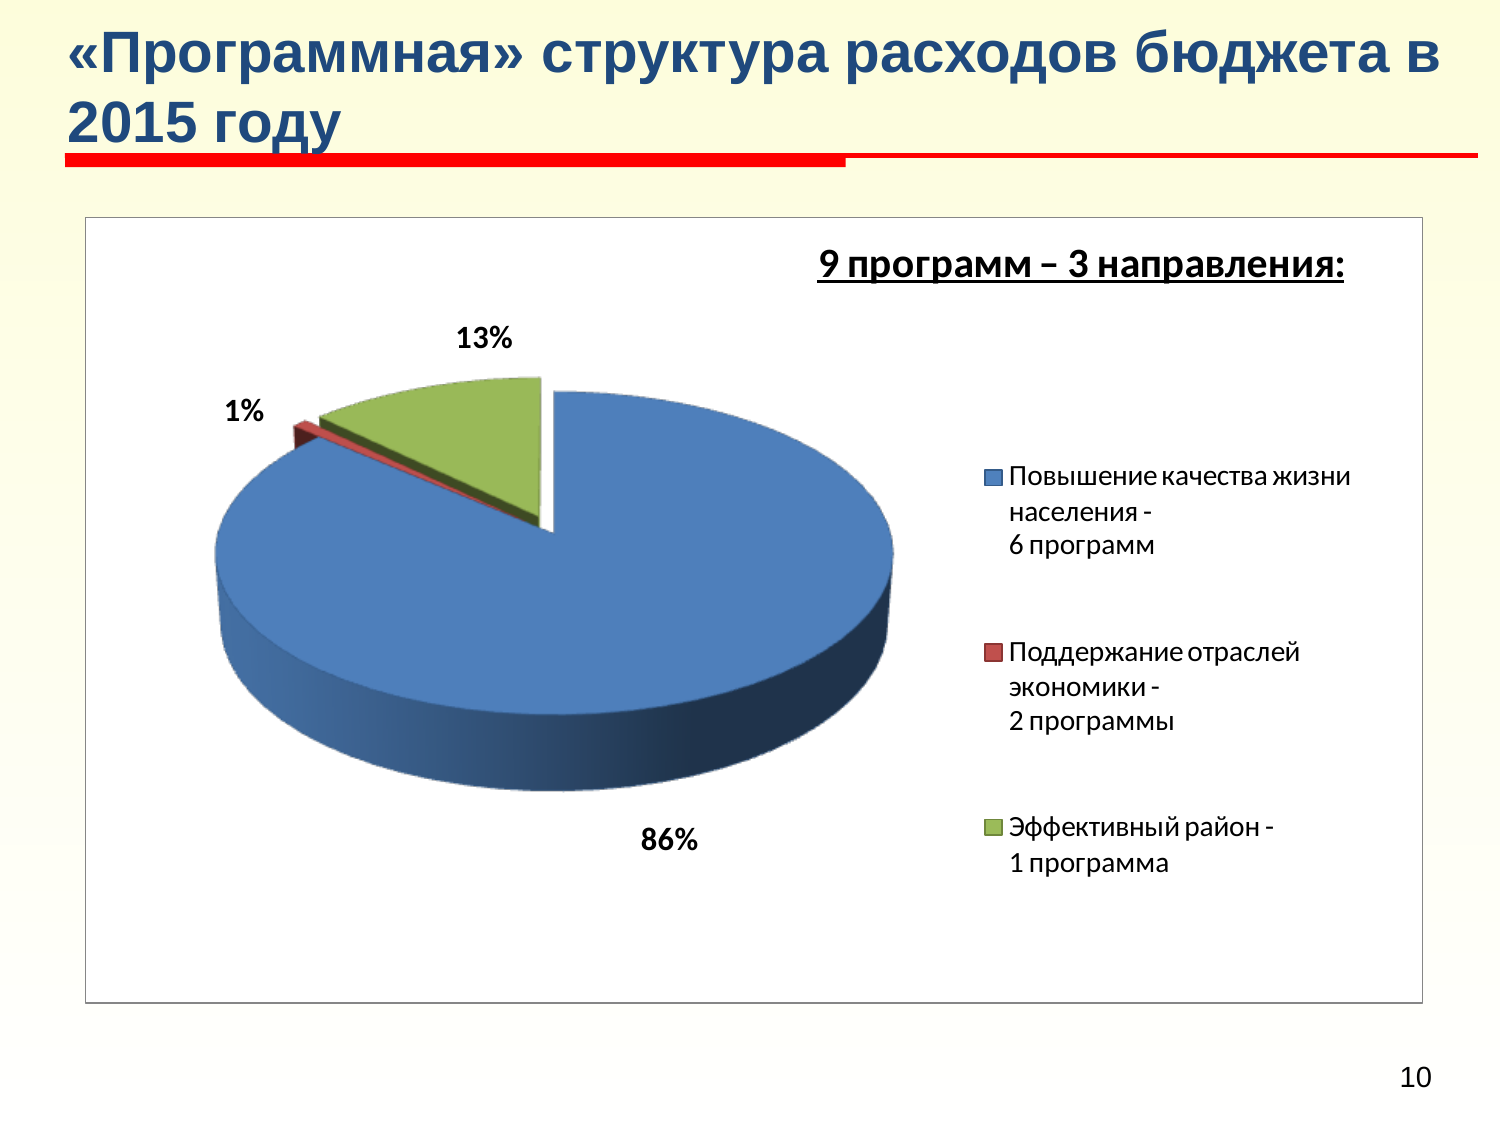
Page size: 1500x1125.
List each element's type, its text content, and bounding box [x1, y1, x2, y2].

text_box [76, 208, 1432, 1012]
text_box «Программная» структура расходов бюджета в 2015 году [53, 42, 1471, 126]
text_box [64, 155, 1479, 162]
text_box 10 [1096, 1051, 1447, 1125]
